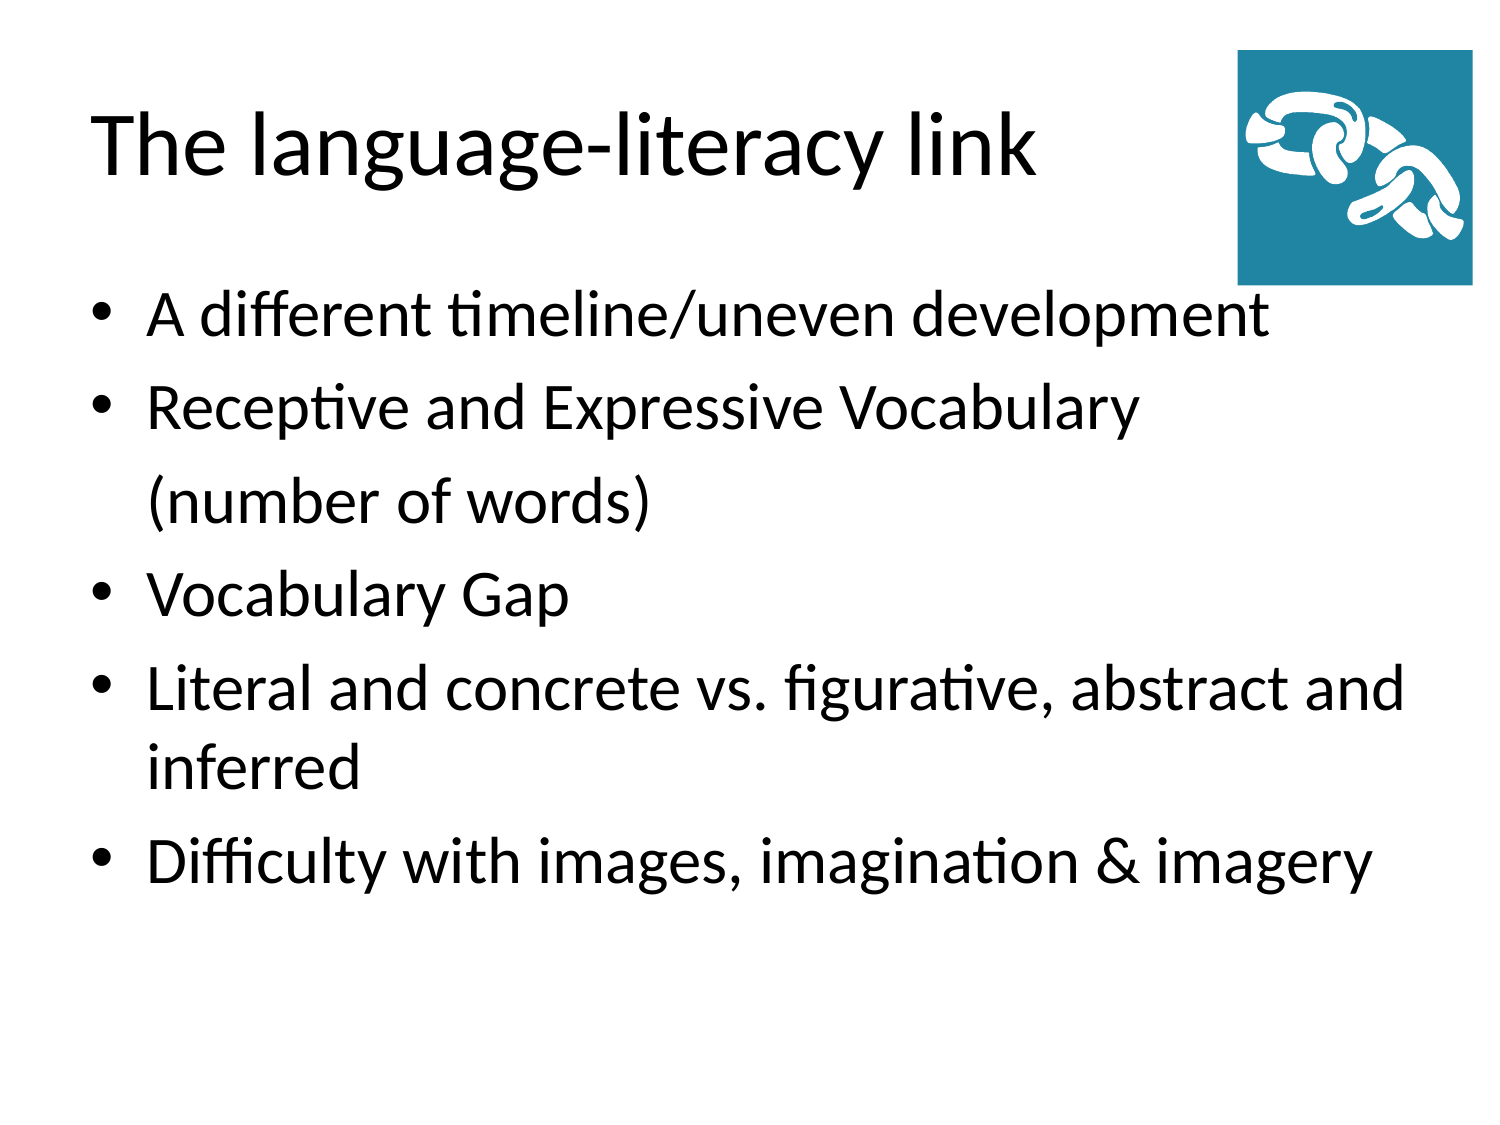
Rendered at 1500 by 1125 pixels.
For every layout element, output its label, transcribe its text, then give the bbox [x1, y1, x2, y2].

title The language-literacy link [75, 45, 1425, 233]
list A different timeline/uneven development Receptive and Expressive Vocabulary (number of words) Vocabulary Gap Literal and concrete vs. figurative, abstract and inferred Difficulty with images, imagination & imagery [75, 262, 1425, 1005]
picture [1237, 49, 1475, 288]
